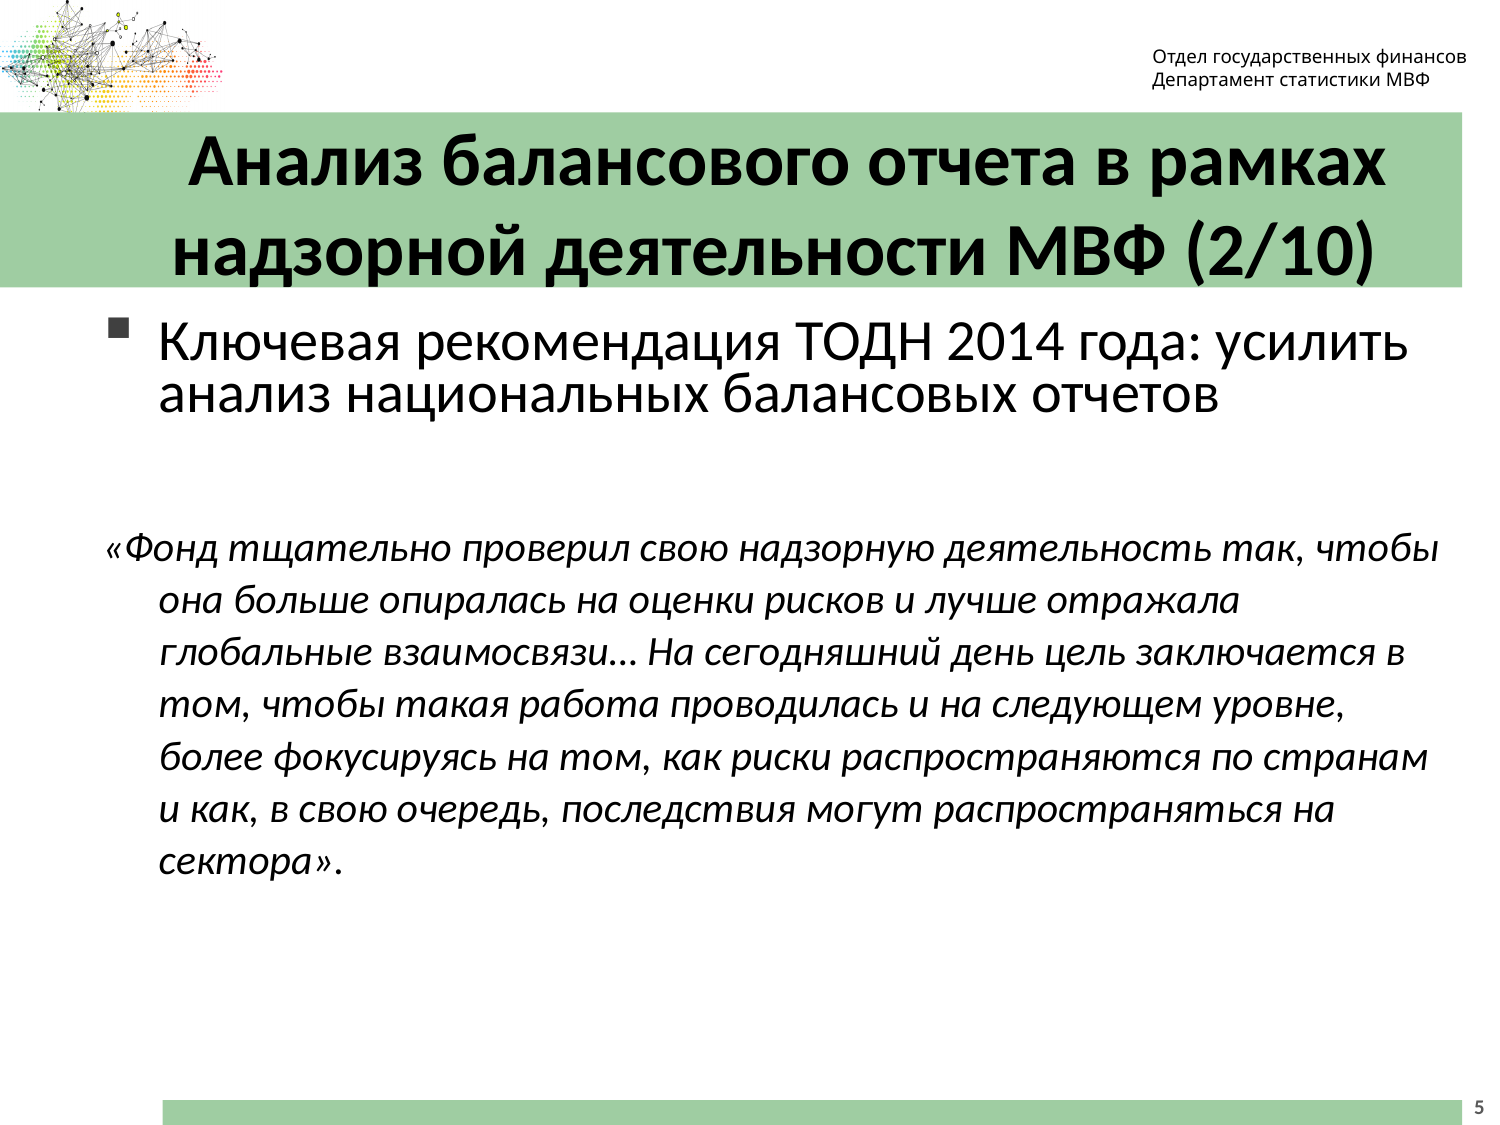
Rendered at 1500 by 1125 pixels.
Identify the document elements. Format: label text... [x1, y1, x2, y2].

picture [0, 0, 225, 112]
list Ключевая рекомендация ТОДН 2014 года: усилить анализ национальных балансовых отчетов «Фонд тщательно проверил свою надзорную деятельность так, чтобы она больше опиралась на оценки рисков и лучше отражала глобальные взаимосвязи… На сегодняшний день цель заключается в том, чтобы такая работа проводилась и на следующем уровне, более фокусируясь на том, как риски распространяются по странам и как, в свою очередь, последствия могут распространяться на сектора». [87, 312, 1463, 1088]
text_box Отдел государственных финансов Департамент статистики МВФ [1137, 37, 1500, 98]
title Анализ балансового отчета в рамках надзорной деятельности МВФ (2/10) [0, 112, 1463, 288]
slide_number 5 [1441, 1074, 1500, 1125]
